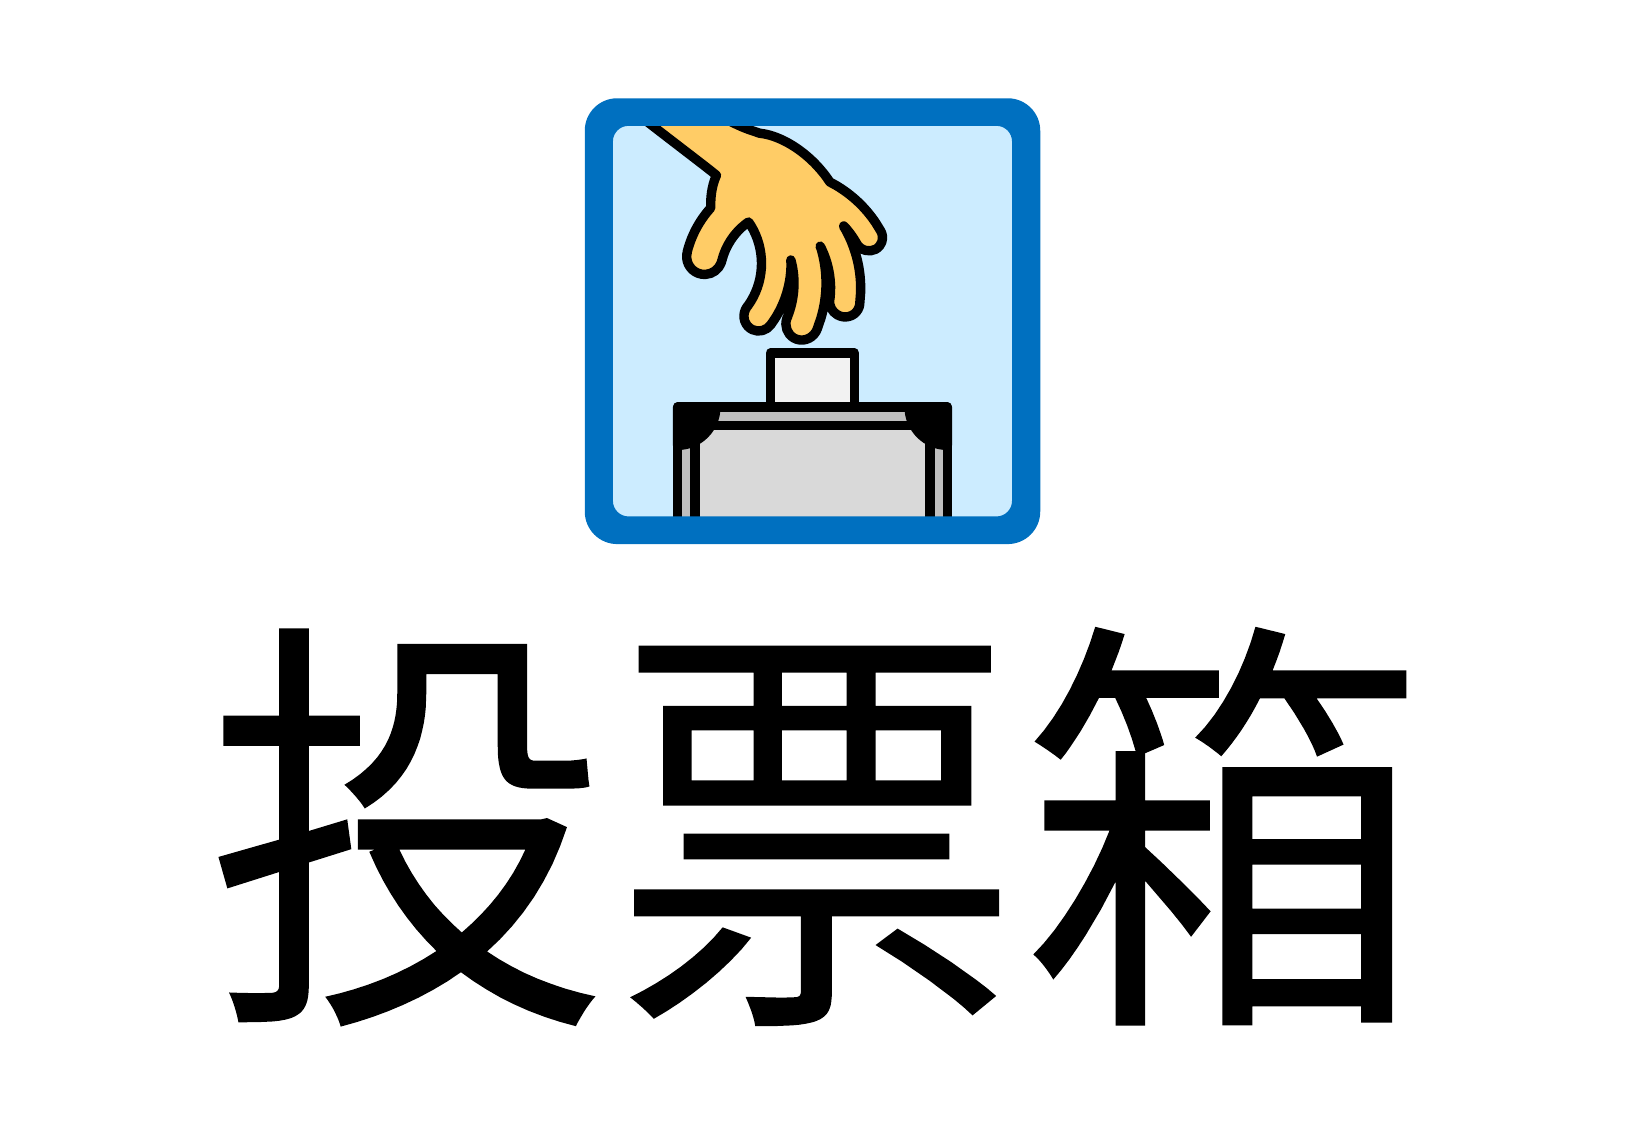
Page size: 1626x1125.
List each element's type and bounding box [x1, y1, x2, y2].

text_box [584, 98, 1041, 545]
